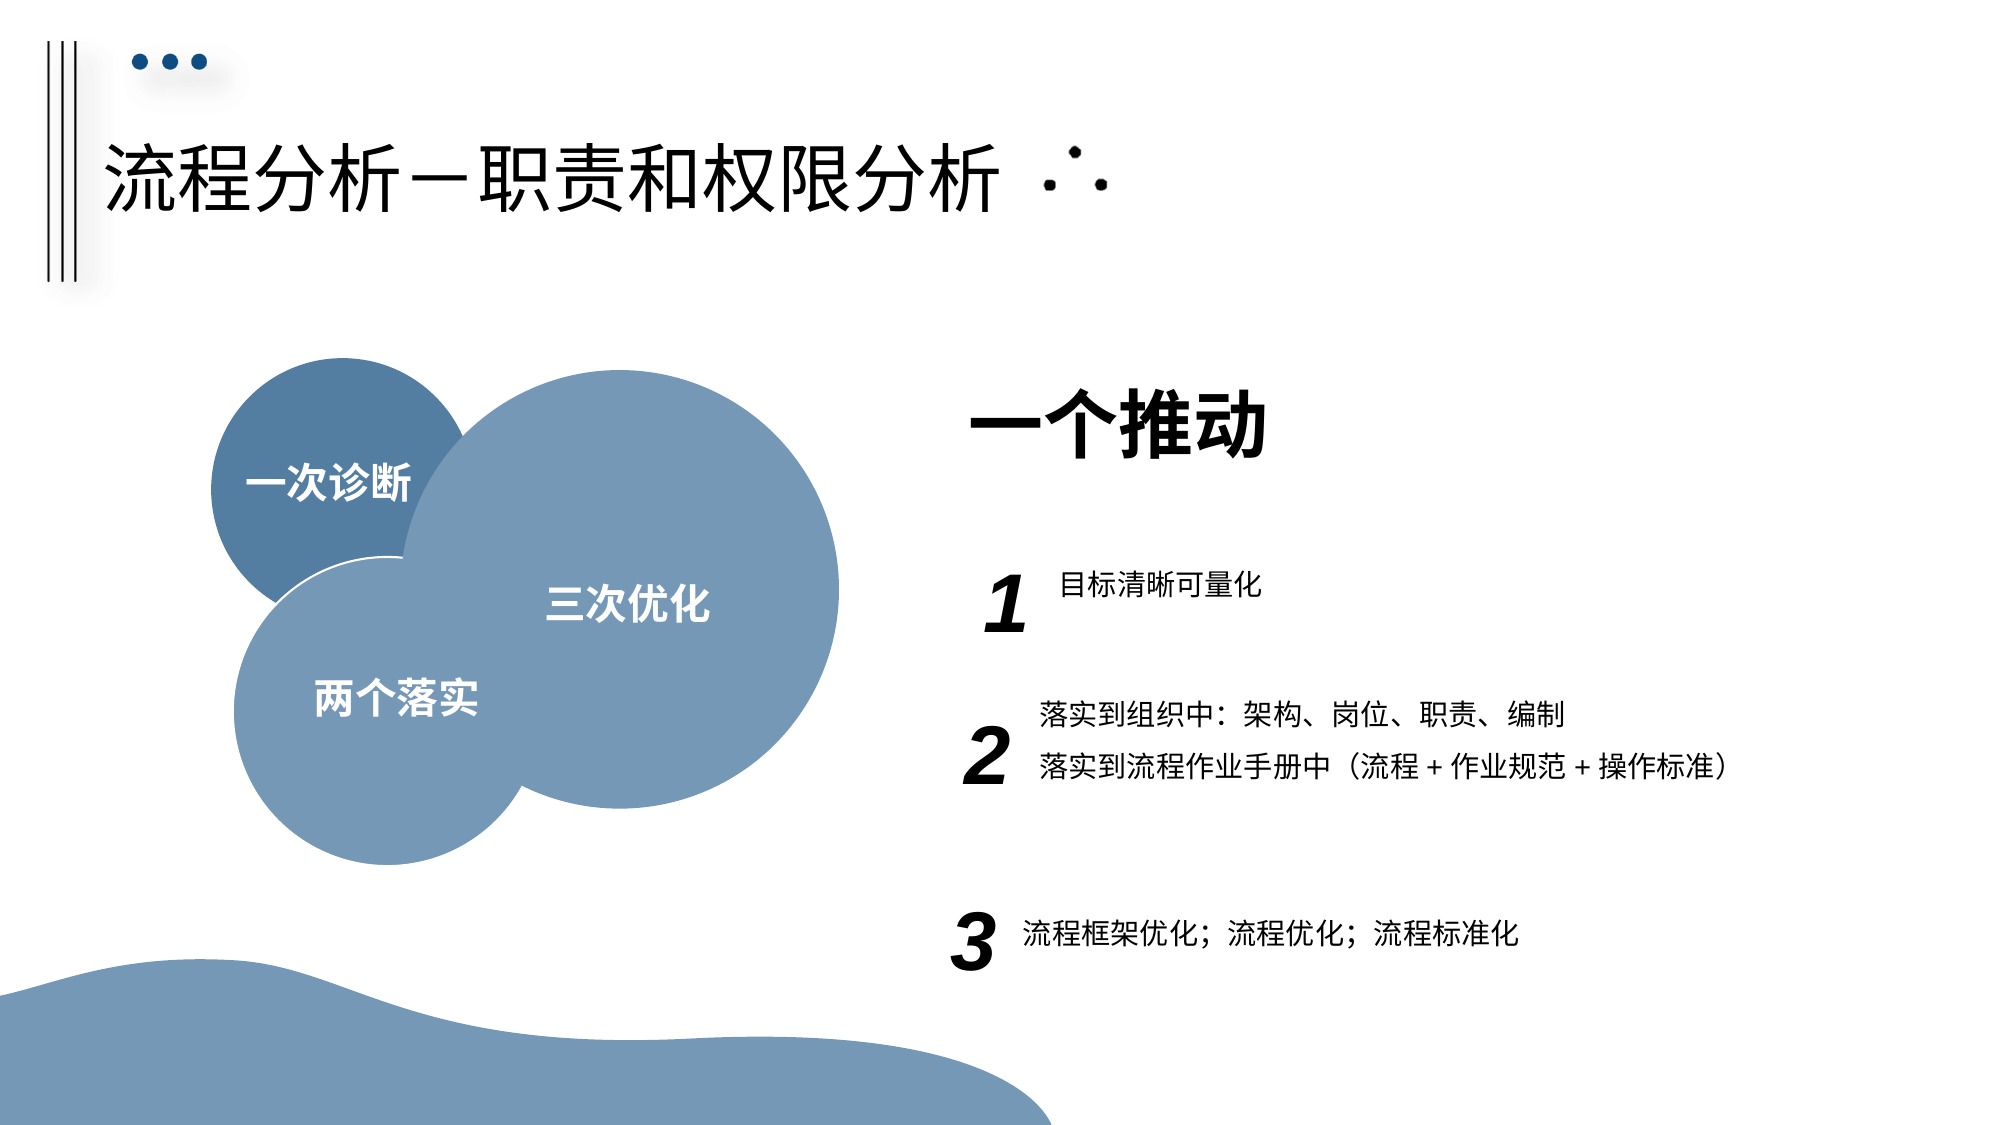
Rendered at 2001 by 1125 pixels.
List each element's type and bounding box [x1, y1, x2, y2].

text_box [0, 958, 1053, 1125]
text_box [211, 358, 839, 867]
text_box [27, 11, 1135, 310]
text_box [922, 324, 2000, 978]
